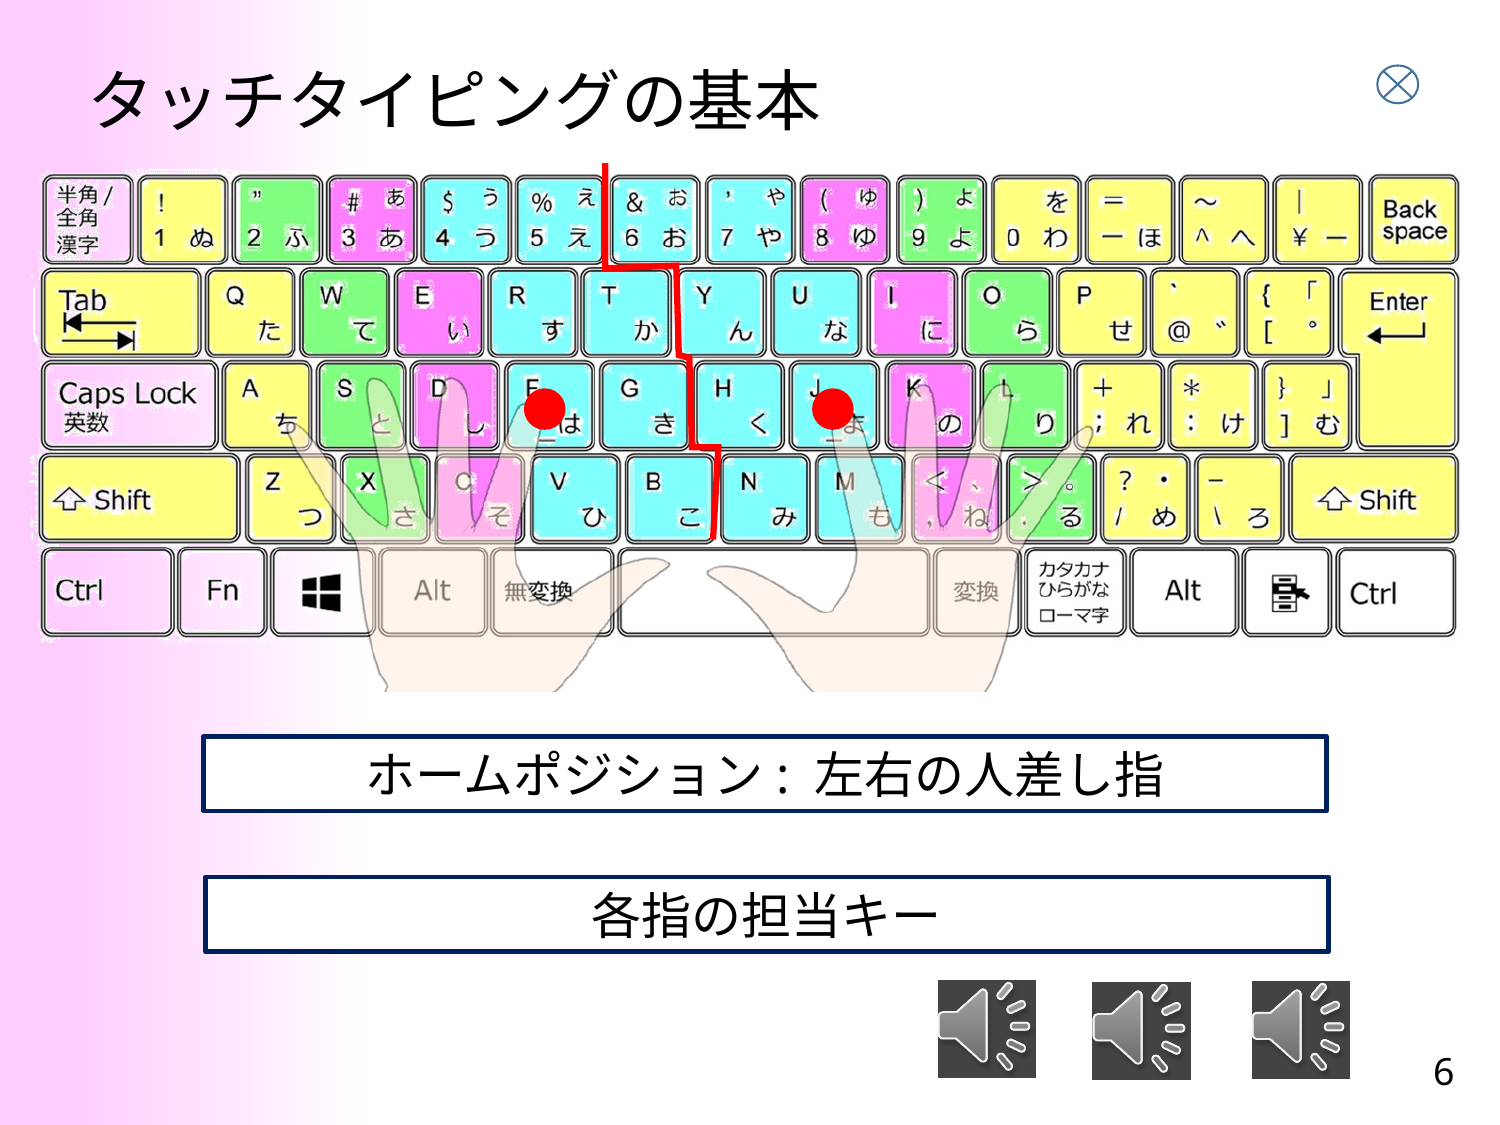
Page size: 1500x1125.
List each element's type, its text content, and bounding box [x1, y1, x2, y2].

text_box [0, 0, 364, 1125]
text_box タッチタイピングの基本 [72, 60, 1171, 161]
text_box [1376, 64, 1420, 105]
picture [22, 166, 1470, 692]
text_box ホームポジション: 左右の人差し指 [203, 736, 1327, 812]
picture [936, 979, 1037, 1080]
slide_number 6 [1132, 1043, 1470, 1104]
picture [1091, 980, 1192, 1081]
picture [1250, 979, 1351, 1080]
text_box 各指の担当キー [205, 877, 1329, 952]
